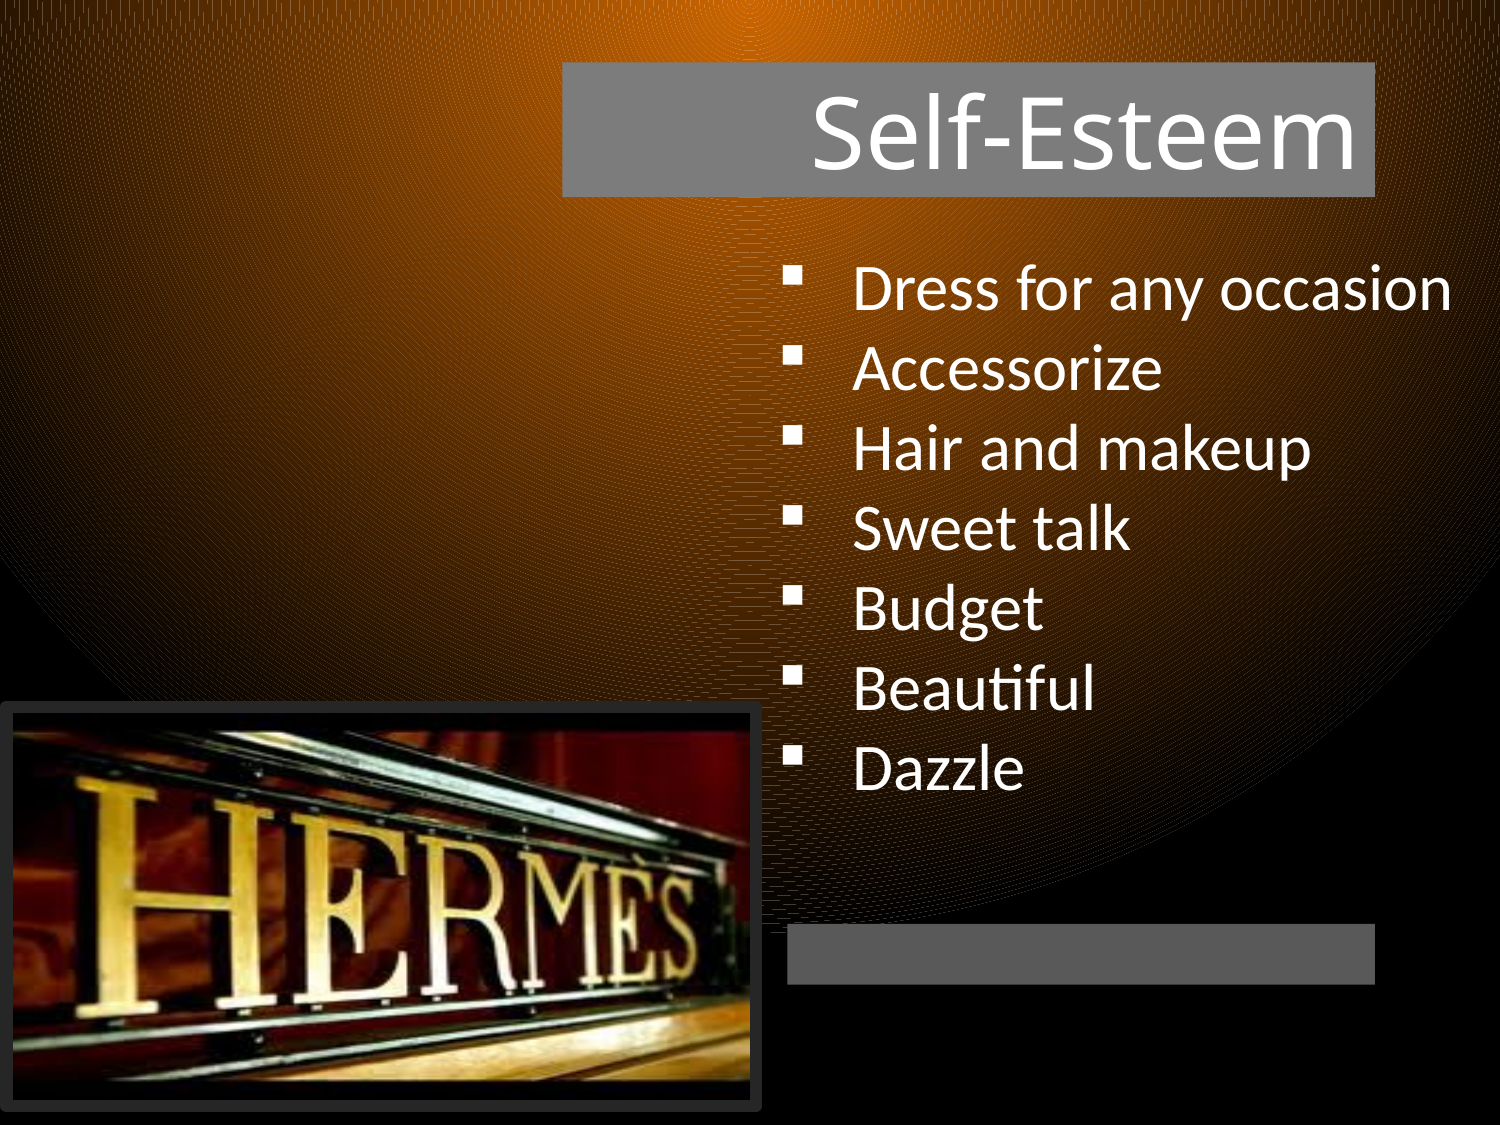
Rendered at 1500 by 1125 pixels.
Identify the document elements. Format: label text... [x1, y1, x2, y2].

picture [12, 712, 751, 1101]
text_box Dress for any occasion Accessorize Hair and makeup Sweet talk Budget Beautiful Dazzle [762, 236, 1500, 891]
text_box [787, 923, 1375, 985]
text_box Self-Esteem [562, 62, 1375, 198]
